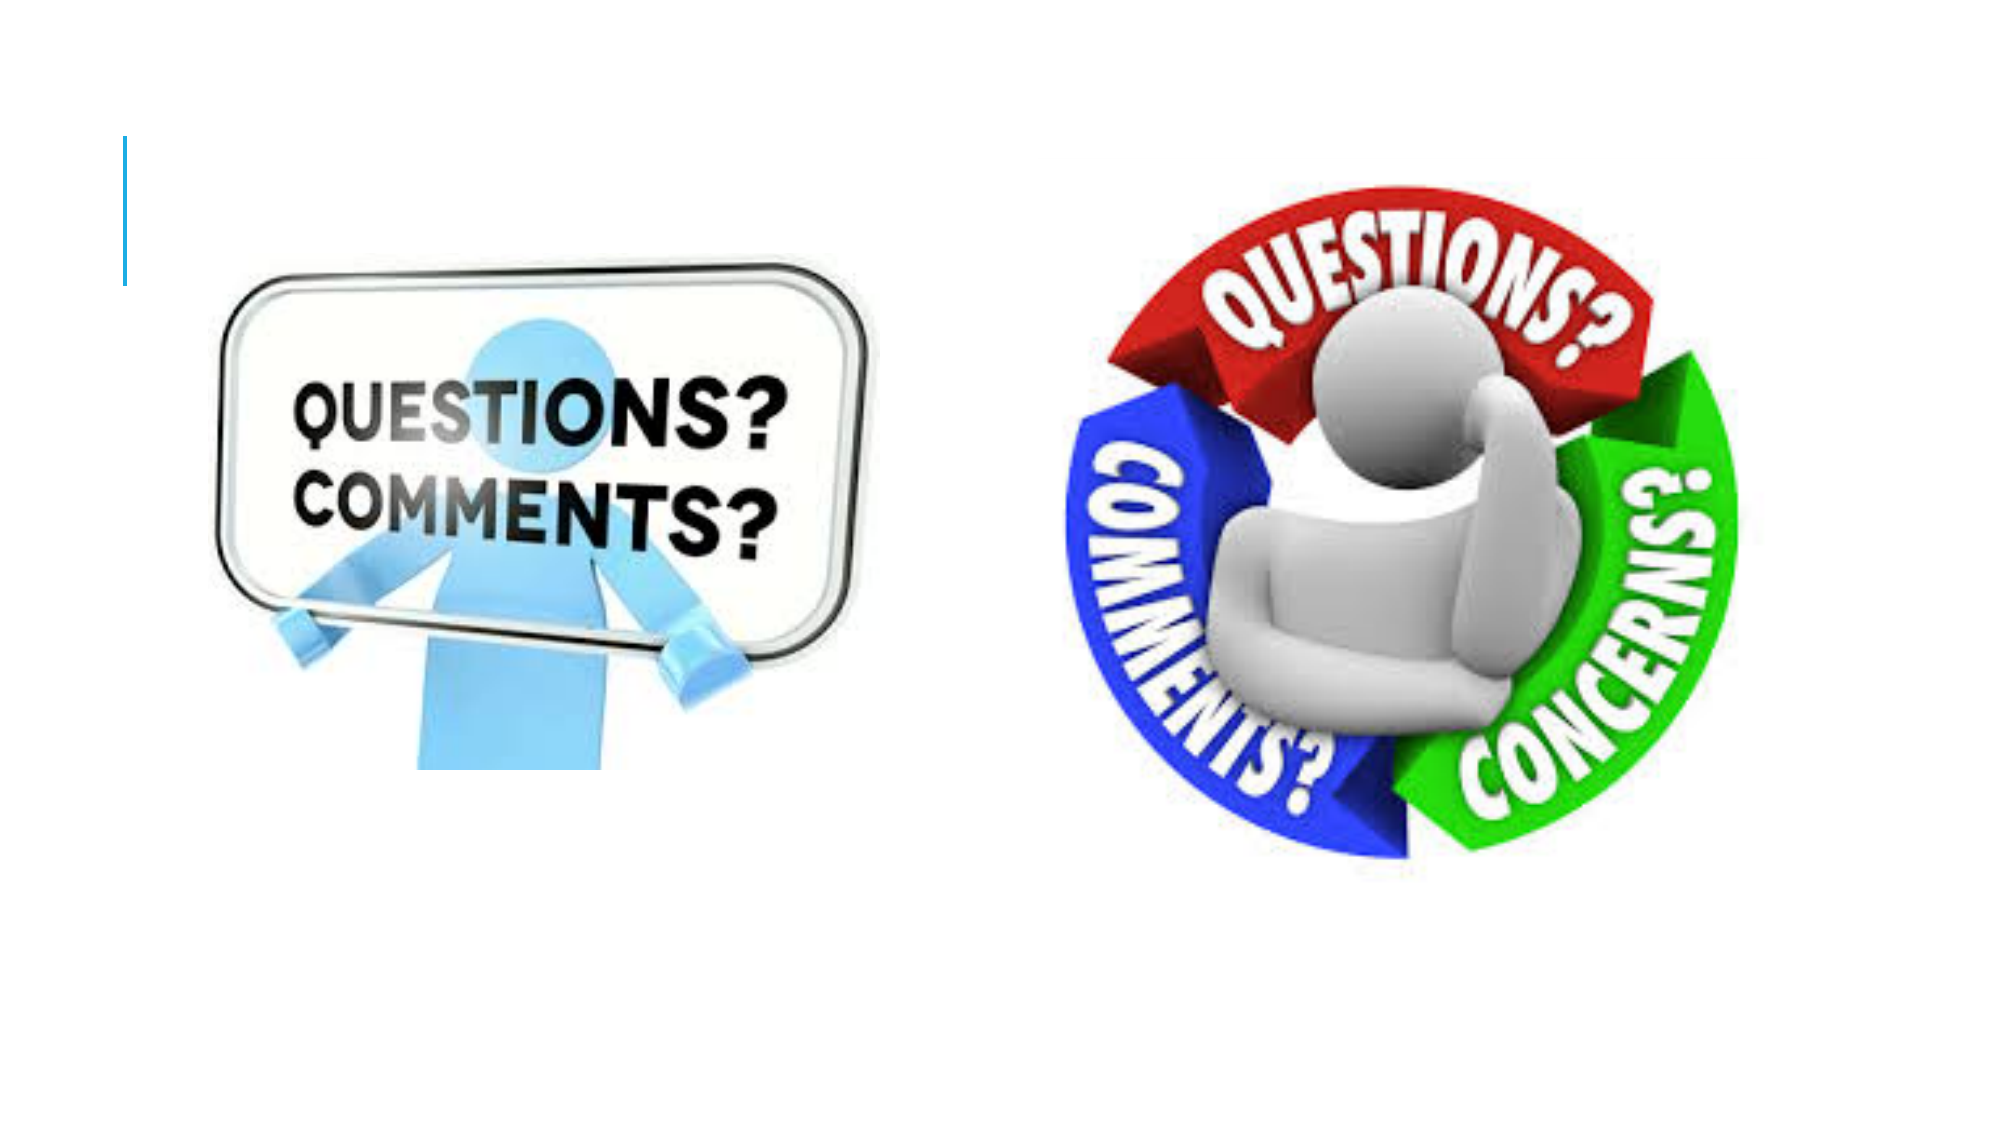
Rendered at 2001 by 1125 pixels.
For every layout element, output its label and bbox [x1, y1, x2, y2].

picture [1037, 156, 1768, 887]
picture [208, 253, 880, 771]
